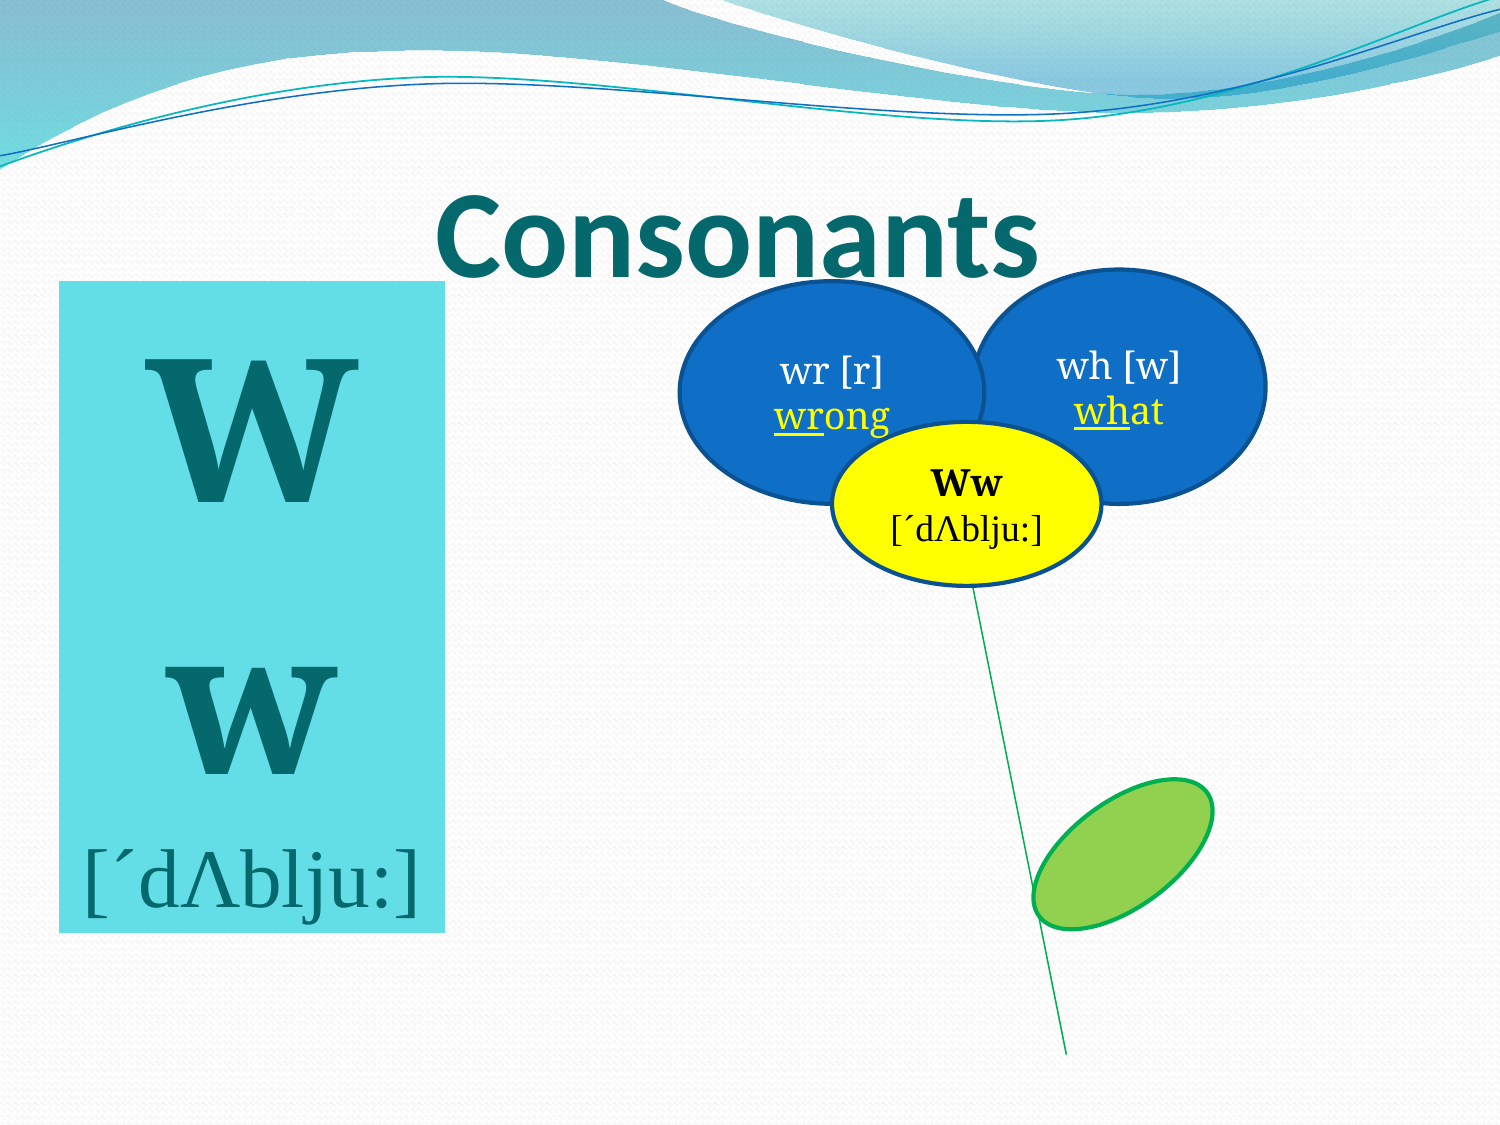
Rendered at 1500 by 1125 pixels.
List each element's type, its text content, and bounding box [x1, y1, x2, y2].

text_box wr [r] wrong [677, 303, 987, 506]
table_header Ww [´dΛblju:] [59, 281, 445, 933]
text_box [1031, 880, 1178, 932]
text_box wh [w] what [977, 303, 1268, 507]
text_box Ww [´dΛblju:] [829, 419, 1104, 588]
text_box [784, 773, 1255, 868]
title Consonants [75, 115, 1425, 303]
